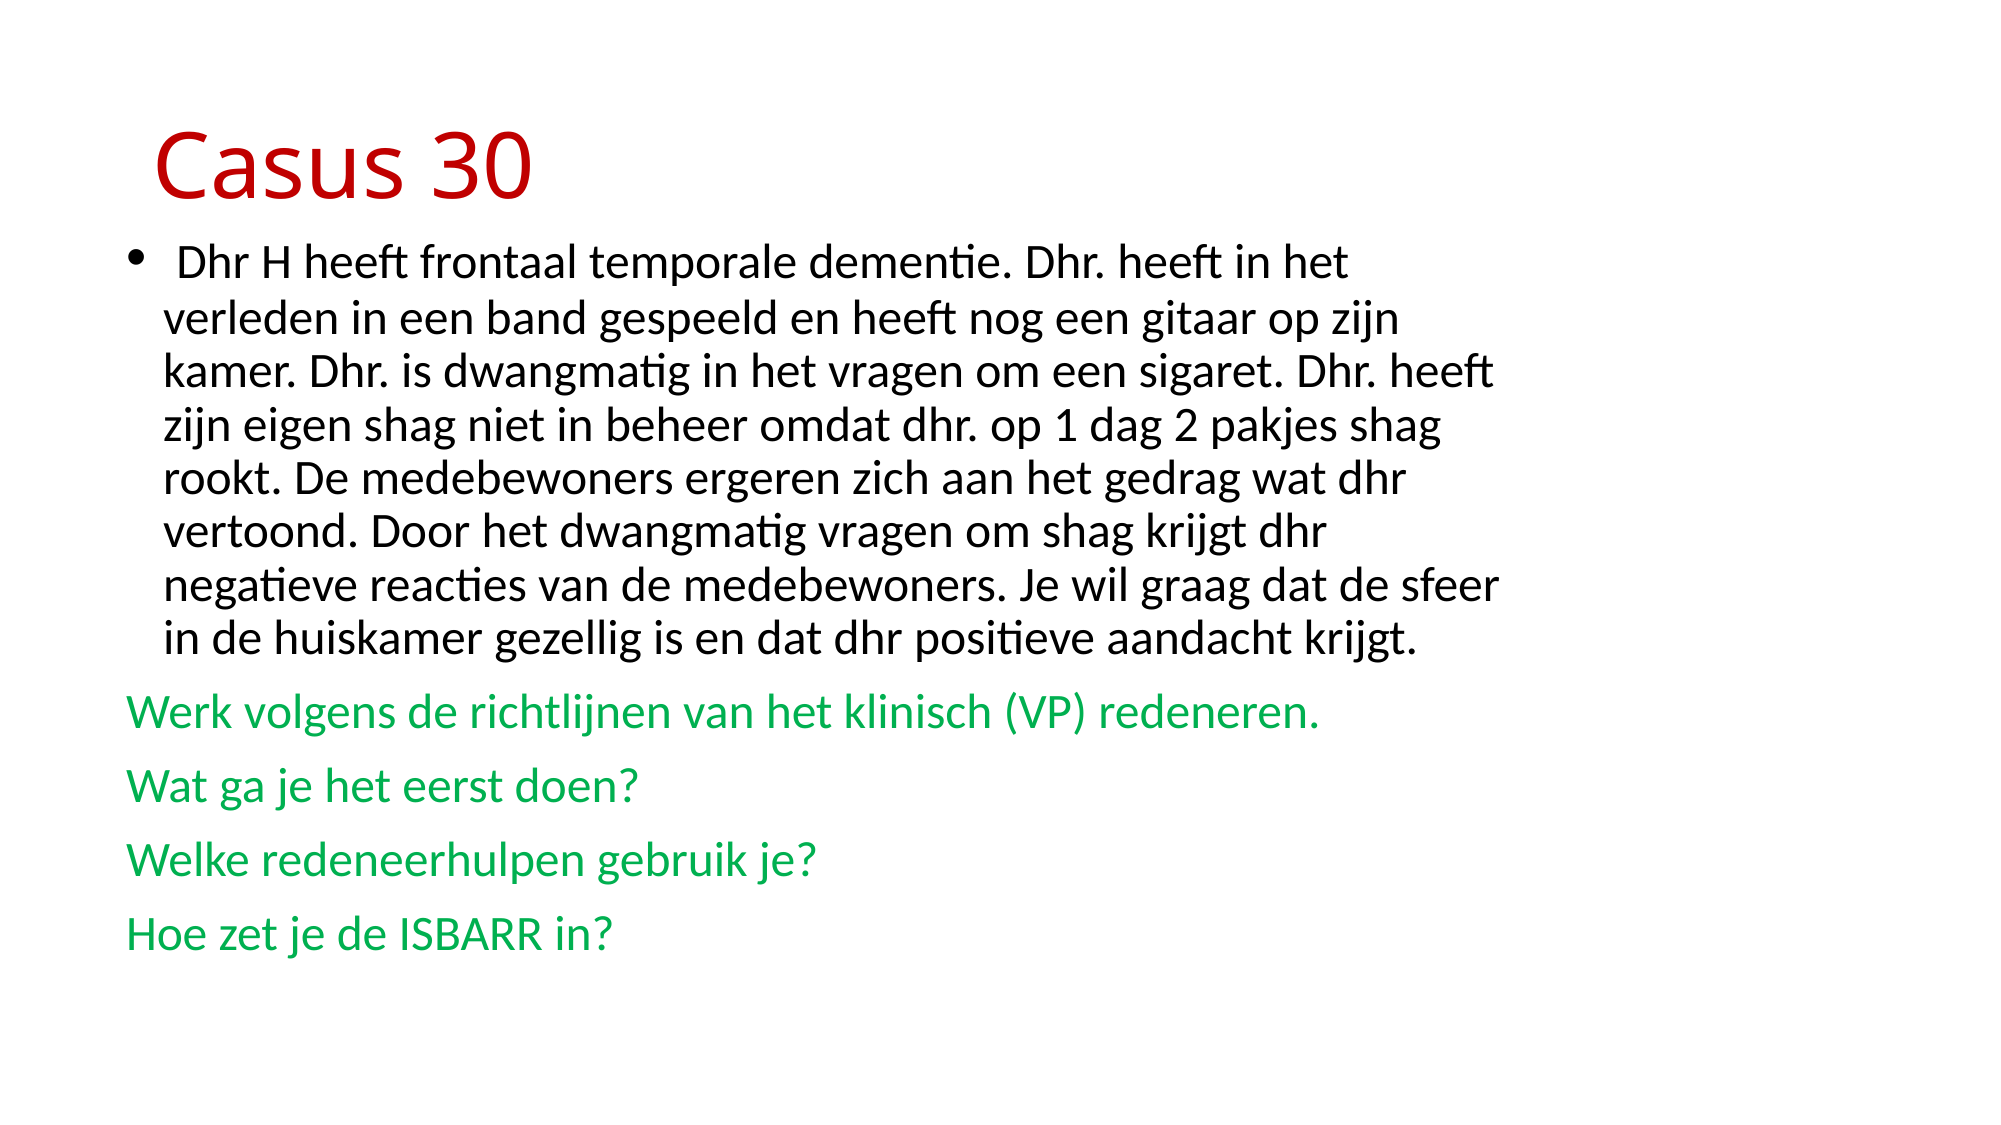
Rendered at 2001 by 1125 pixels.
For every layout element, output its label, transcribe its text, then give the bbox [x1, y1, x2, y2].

title Casus 30 [137, 59, 1863, 278]
list Dhr H heeft frontaal temporale dementie. Dhr. heeft in het verleden in een band gespeeld en heeft nog een gitaar op zijn kamer. Dhr. is dwangmatig in het vragen om een sigaret. Dhr. heeft zijn eigen shag niet in beheer omdat dhr. op 1 dag 2 pakjes shag rookt. De medebewoners ergeren zich aan het gedrag wat dhr vertoond. Door het dwangmatig vragen om shag krijgt dhr negatieve reacties van de medebewoners. Je wil graag dat de sfeer in de huiskamer gezellig is en dat dhr positieve aandacht krijgt. Werk volgens de richtlijnen van het klinisch (VP) redeneren. Wat ga je het eerst doen? Welke redeneerhulpen gebruik je? Hoe zet je de ISBARR in? [111, 221, 1522, 991]
